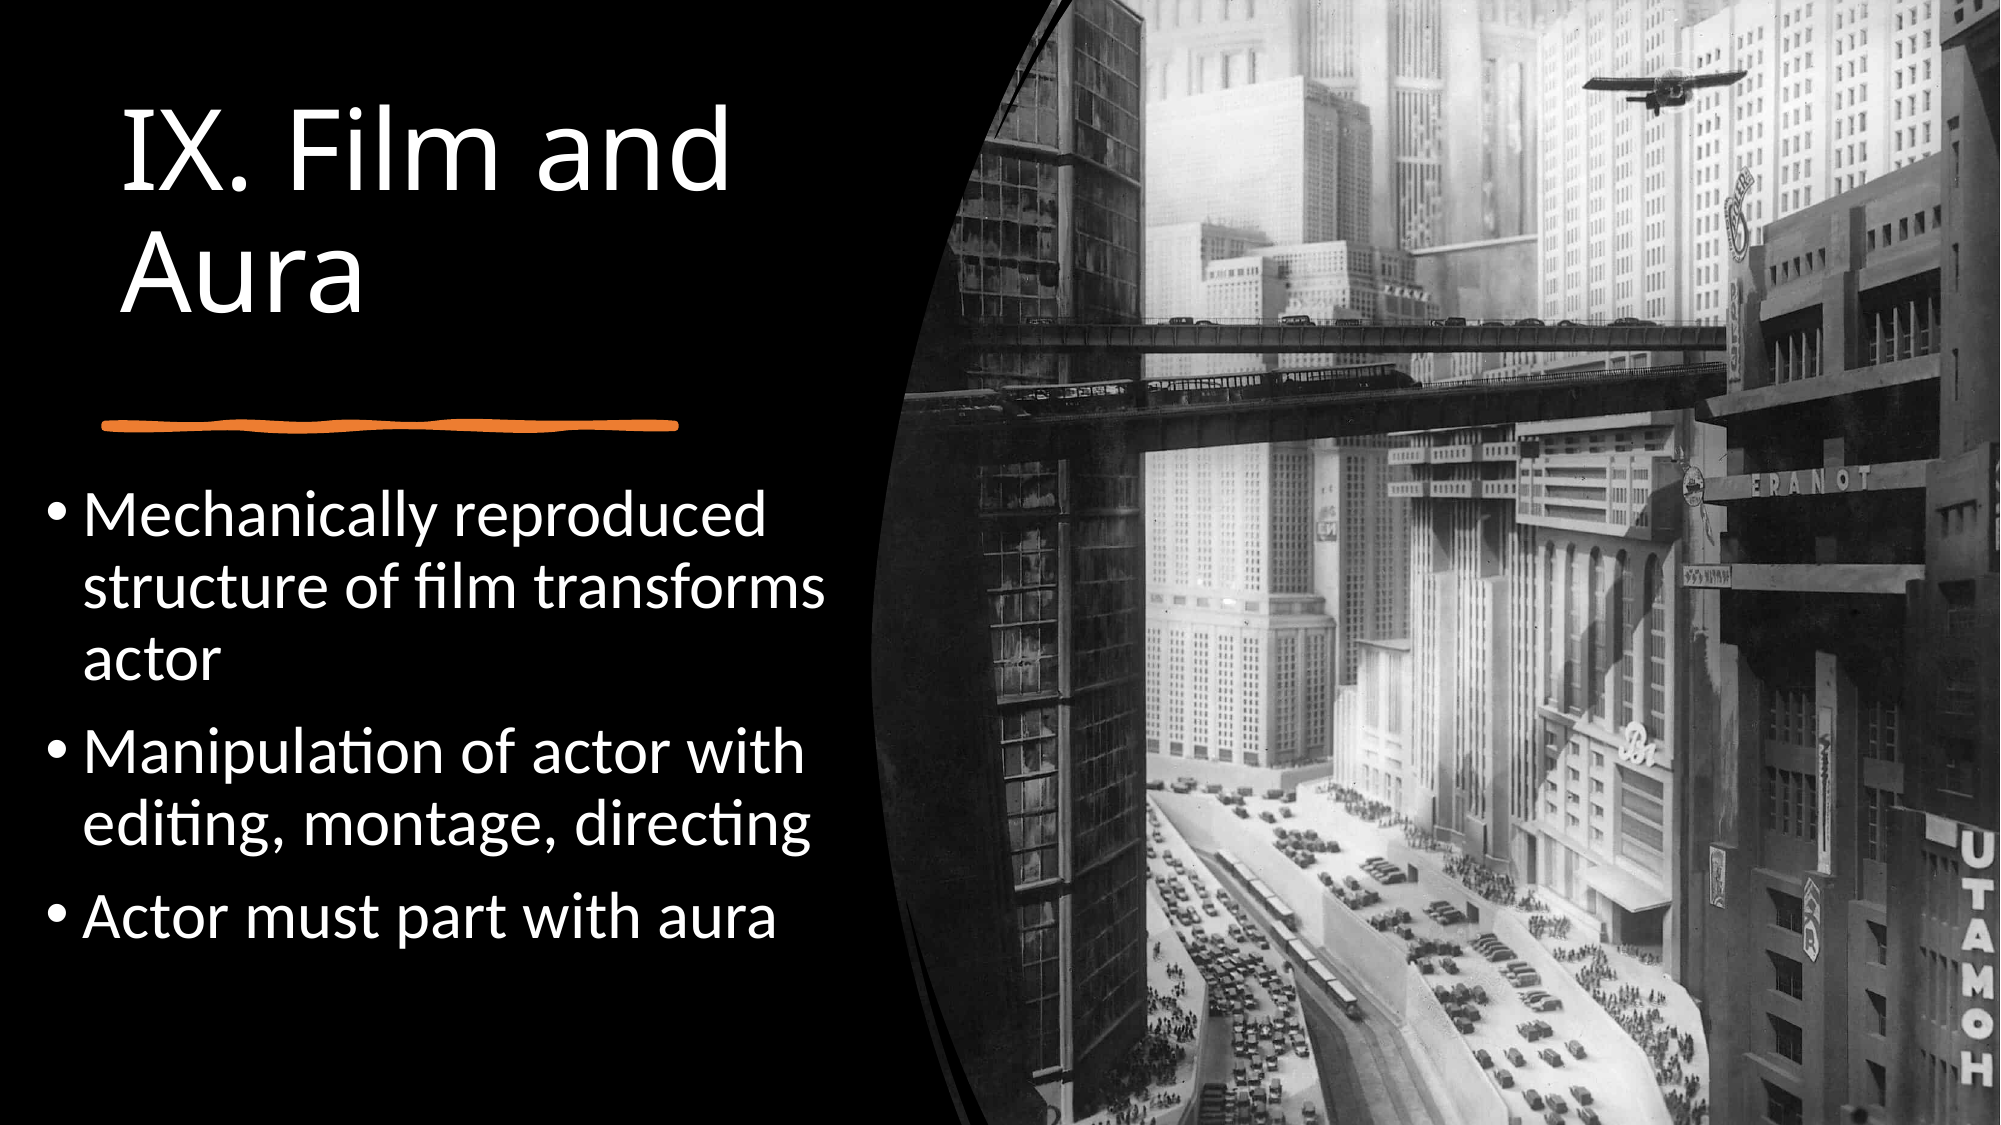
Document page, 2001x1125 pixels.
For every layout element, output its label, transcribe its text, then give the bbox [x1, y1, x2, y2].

text_box [0, 0, 871, 1125]
picture [871, 0, 2000, 1125]
list Mechanically reproduced structure of film transforms actor Manipulation of actor with editing, montage, directing Actor must part with aura [30, 471, 847, 1016]
text_box [103, 421, 676, 431]
title IX. Film and Aura [105, 53, 822, 345]
